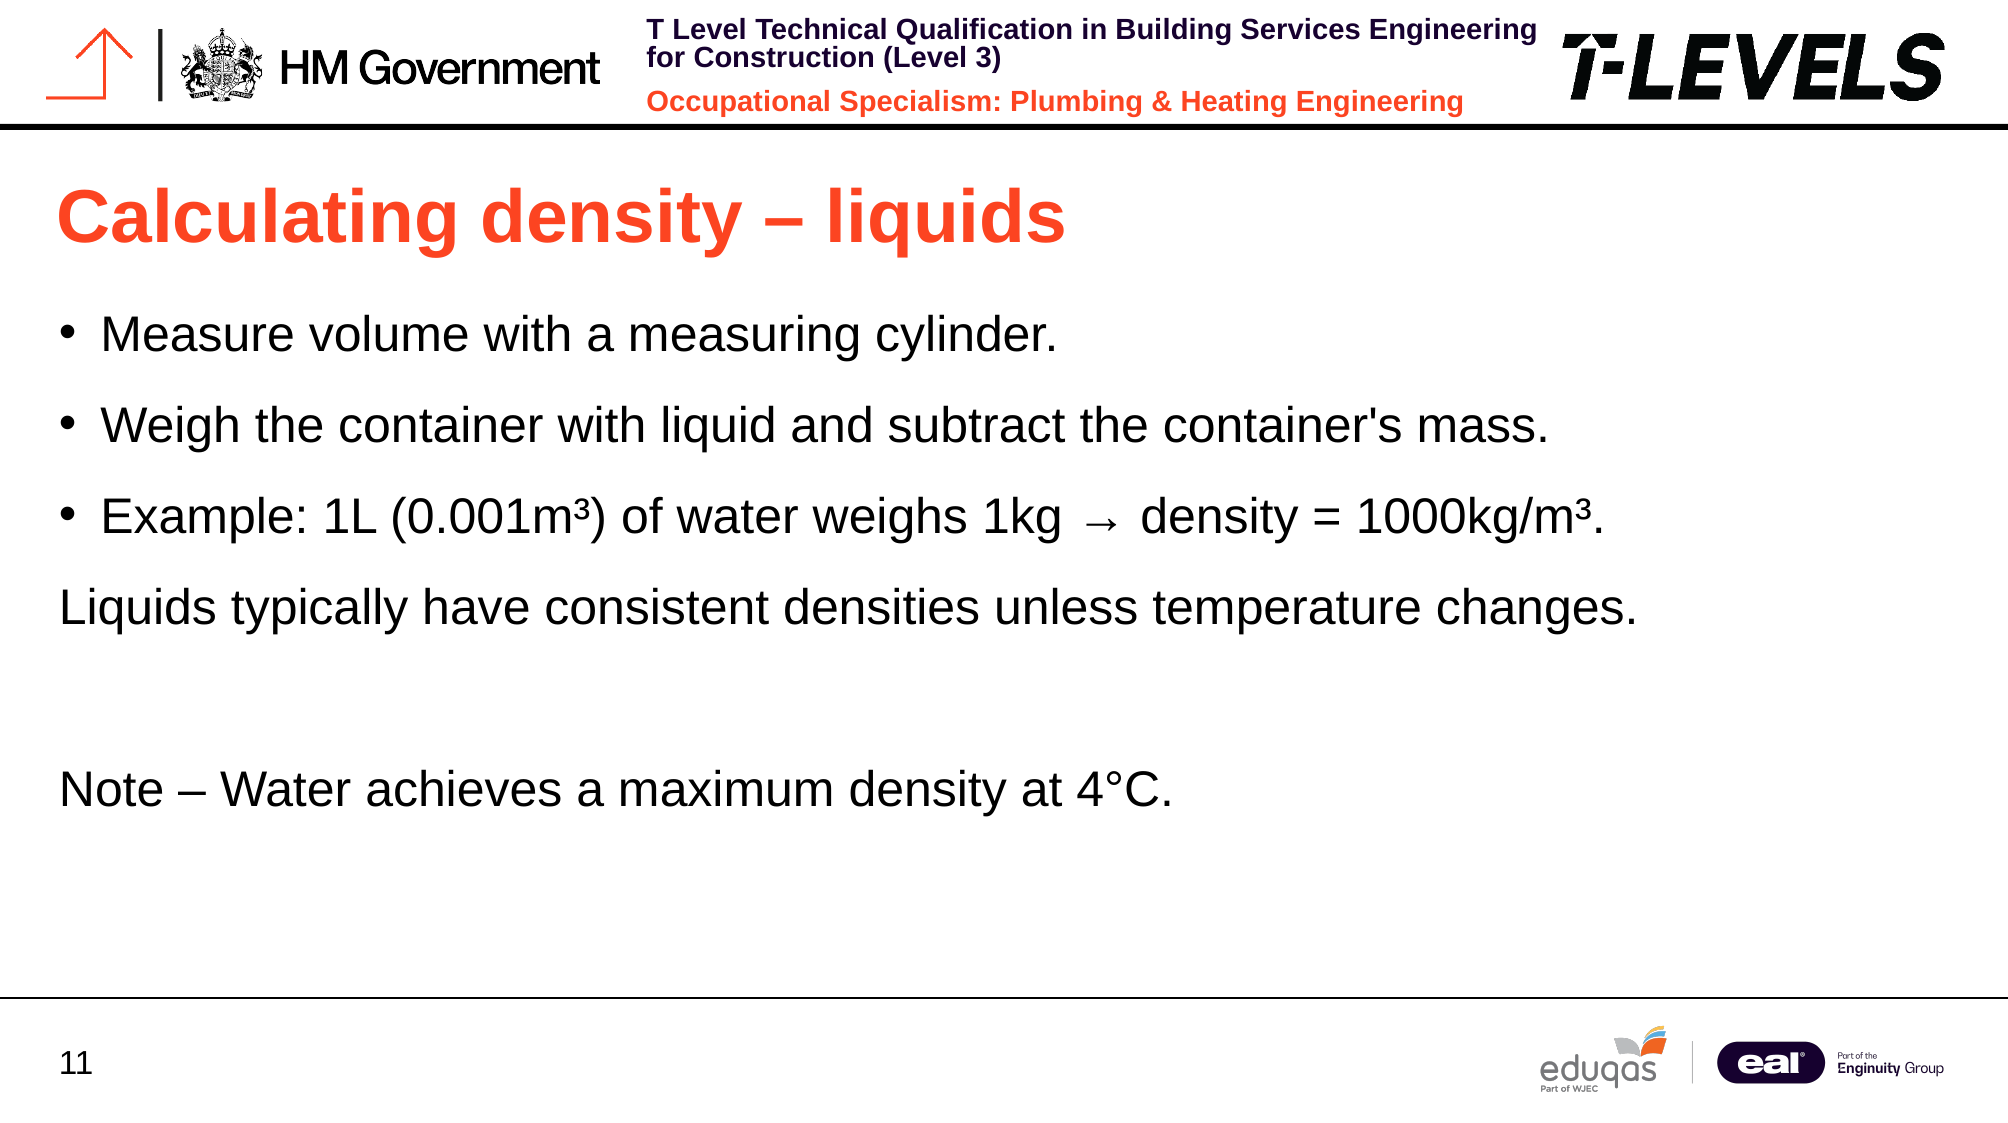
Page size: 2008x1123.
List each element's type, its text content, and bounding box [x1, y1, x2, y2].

title Calculating density – liquids [41, 111, 1949, 314]
picture [158, 28, 600, 102]
picture [1535, 1021, 1949, 1097]
picture [1543, 25, 1964, 108]
list Measure volume with a measuring cylinder. Weigh the container with liquid and subtract the container's mass. Example: 1L (0.001m³) of water weighs 1kg → density = 1000kg/m³. Liquids typically have consistent densities unless temperature changes. Note – Water achieves a maximum density at 4°C. [59, 295, 1949, 975]
picture [41, 27, 139, 100]
